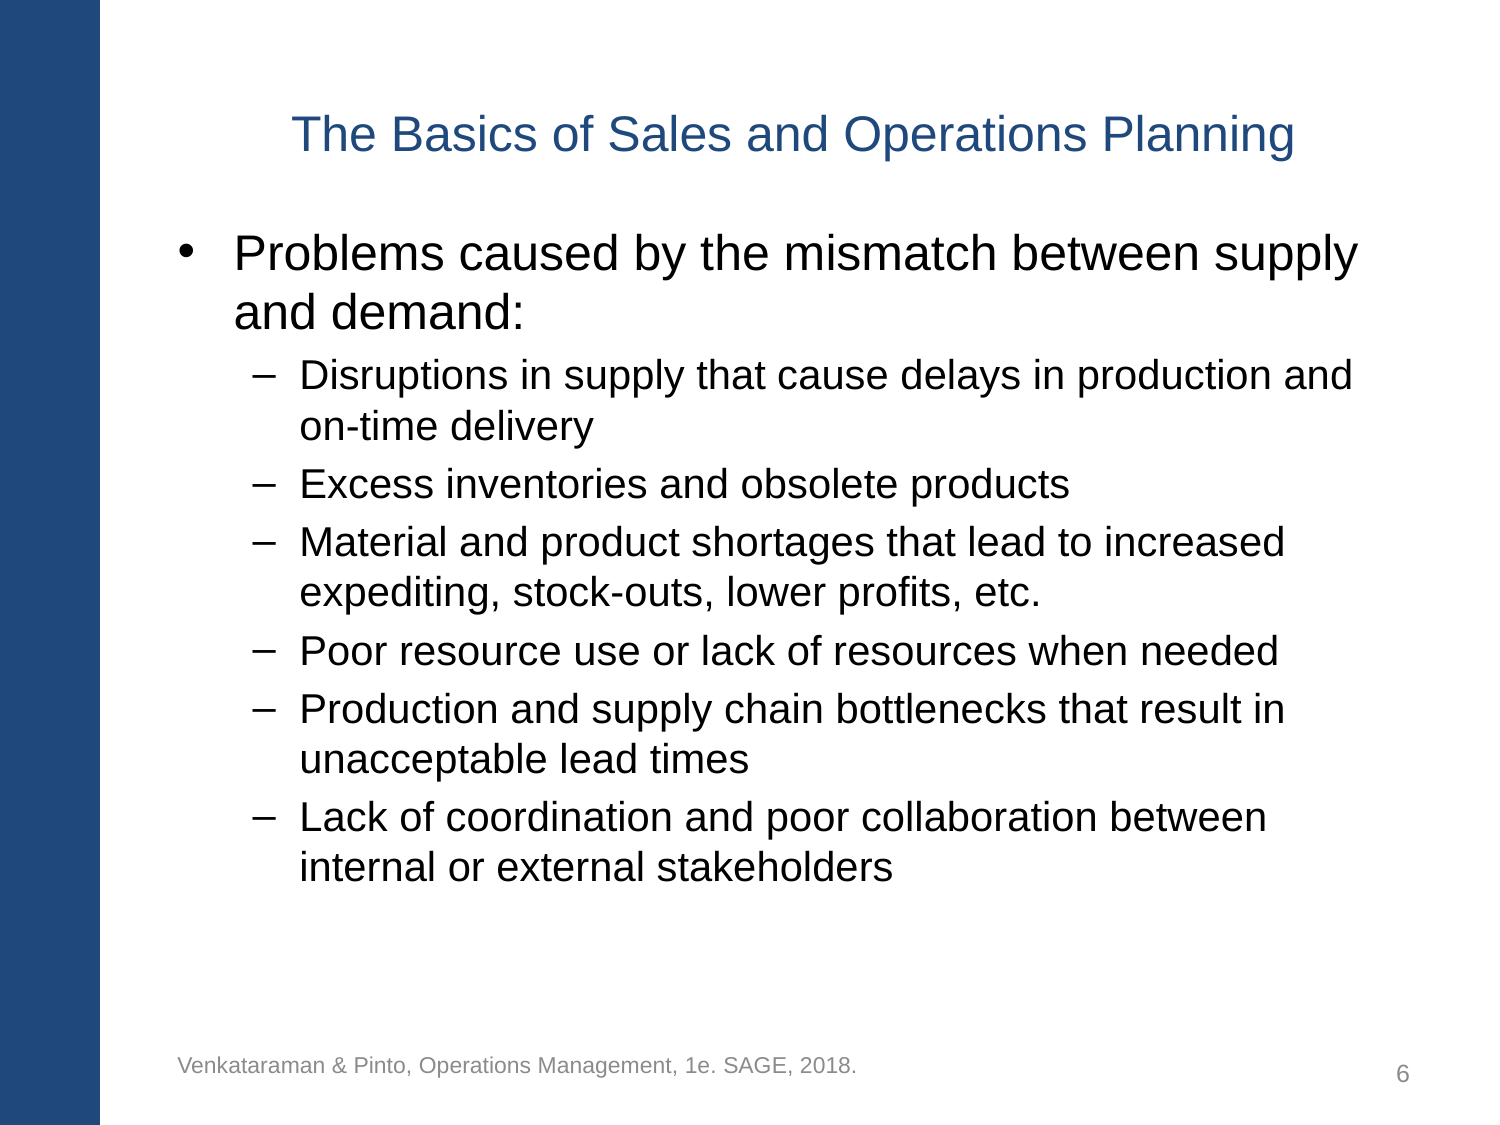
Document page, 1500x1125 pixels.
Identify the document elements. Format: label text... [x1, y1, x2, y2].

slide_number 6 [1350, 1042, 1425, 1103]
title The Basics of Sales and Operations Planning [162, 37, 1425, 212]
footer Venkataraman & Pinto, Operations Management, 1e. SAGE, 2018. [162, 1042, 1313, 1103]
list Problems caused by the mismatch between supply and demand: Disruptions in supply that cause delays in production and on-time delivery Excess inventories and obsolete products Material and product shortages that lead to increased expediting, stock-outs, lower profits, etc. Poor resource use or lack of resources when needed Production and supply chain bottlenecks that result in unacceptable lead times Lack of coordination and poor collaboration between internal or external stakeholders [162, 212, 1425, 1025]
